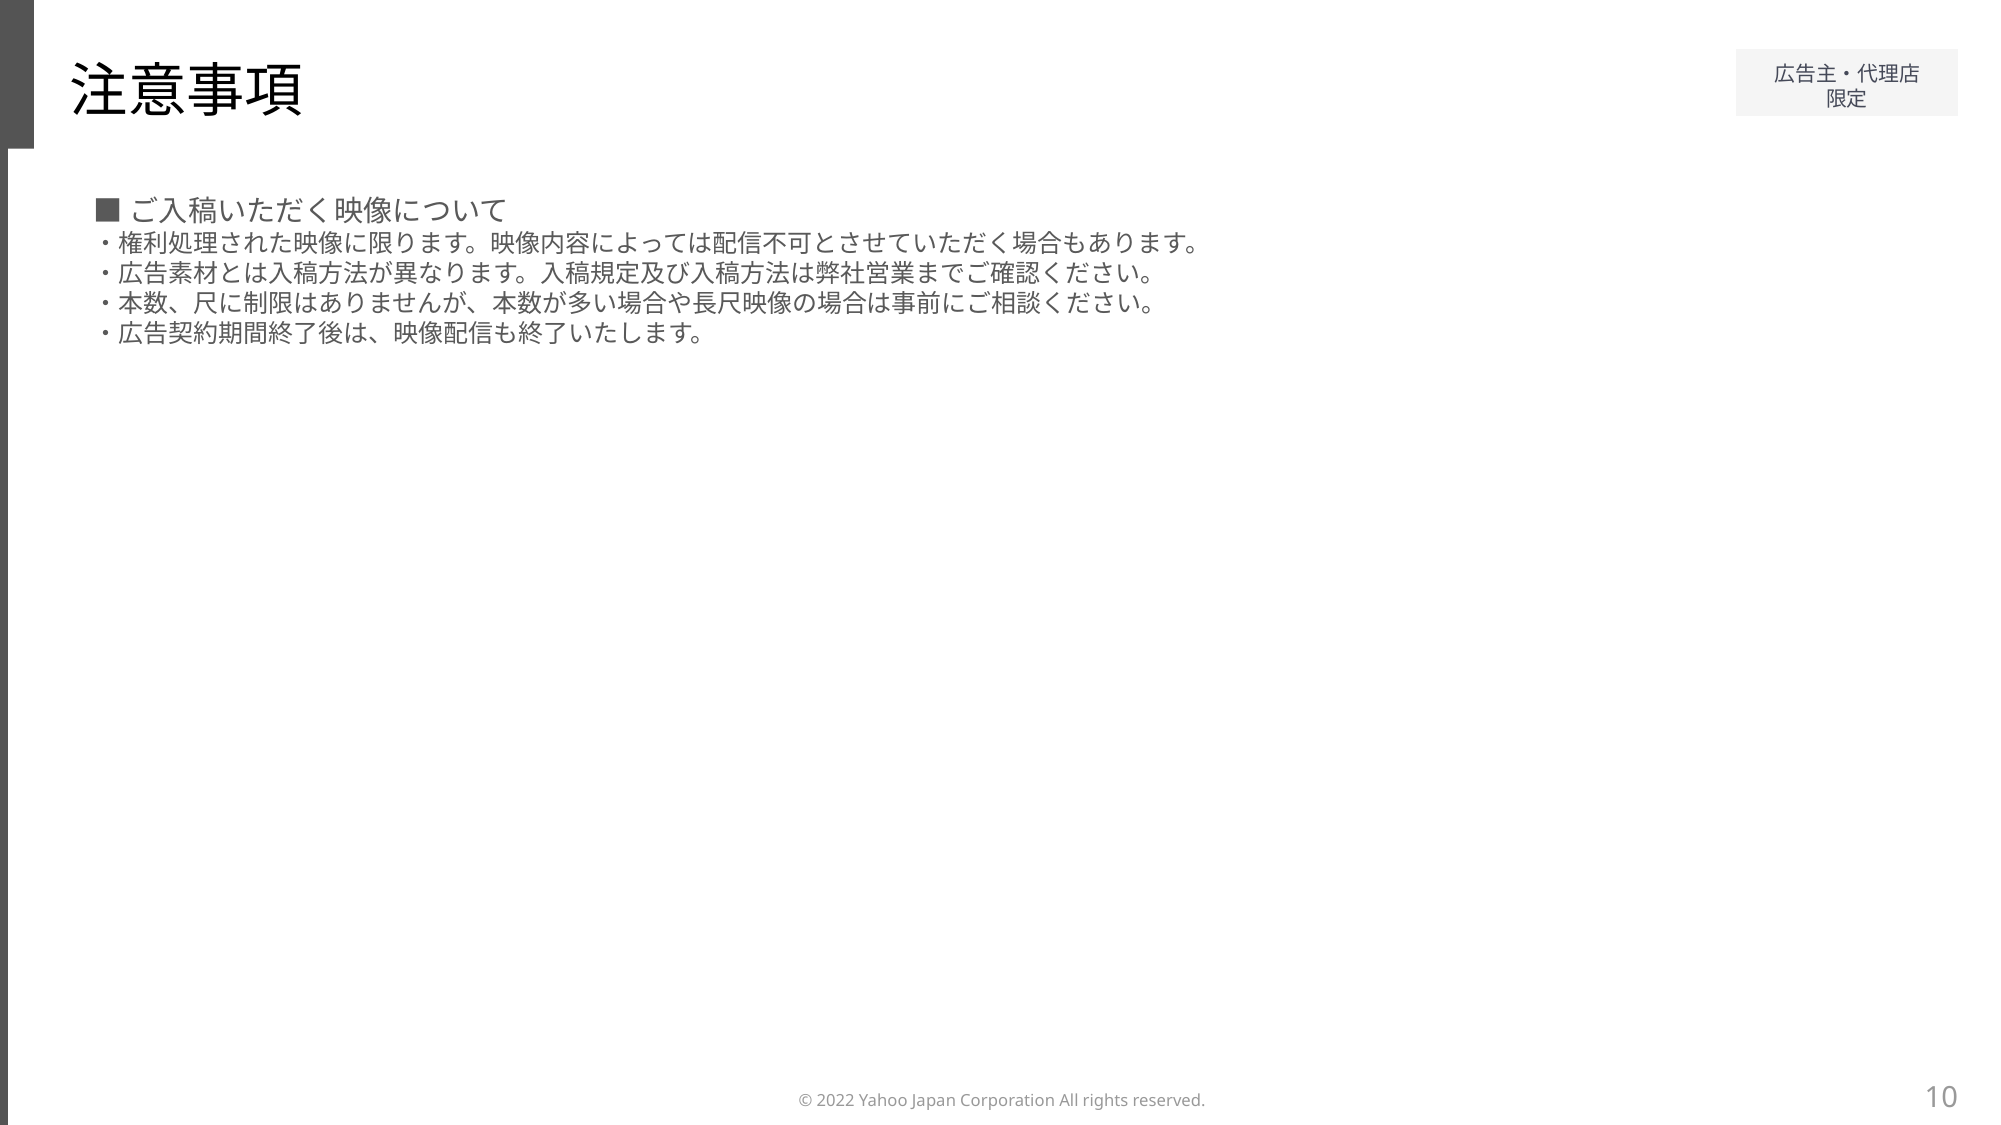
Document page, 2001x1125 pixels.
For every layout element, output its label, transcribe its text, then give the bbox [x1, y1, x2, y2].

slide_number 10 [1803, 1070, 1973, 1125]
list 注意事項 [54, 21, 1656, 155]
text_box ■ご入稿いただく映像について ・権利処理された映像に限ります。映像内容によっては配信不可とさせていただく場合もあります。 ・広告素材とは入稿方法が異なります。入稿規定及び入稿方法は弊社営業までご確認ください。 ・本数、尺に制限はありませんが、本数が多い場合や長尺映像の場合は事前にご相談ください。 ・広告契約期間終了後は、映像配信も終了いたします。 [78, 155, 1934, 415]
